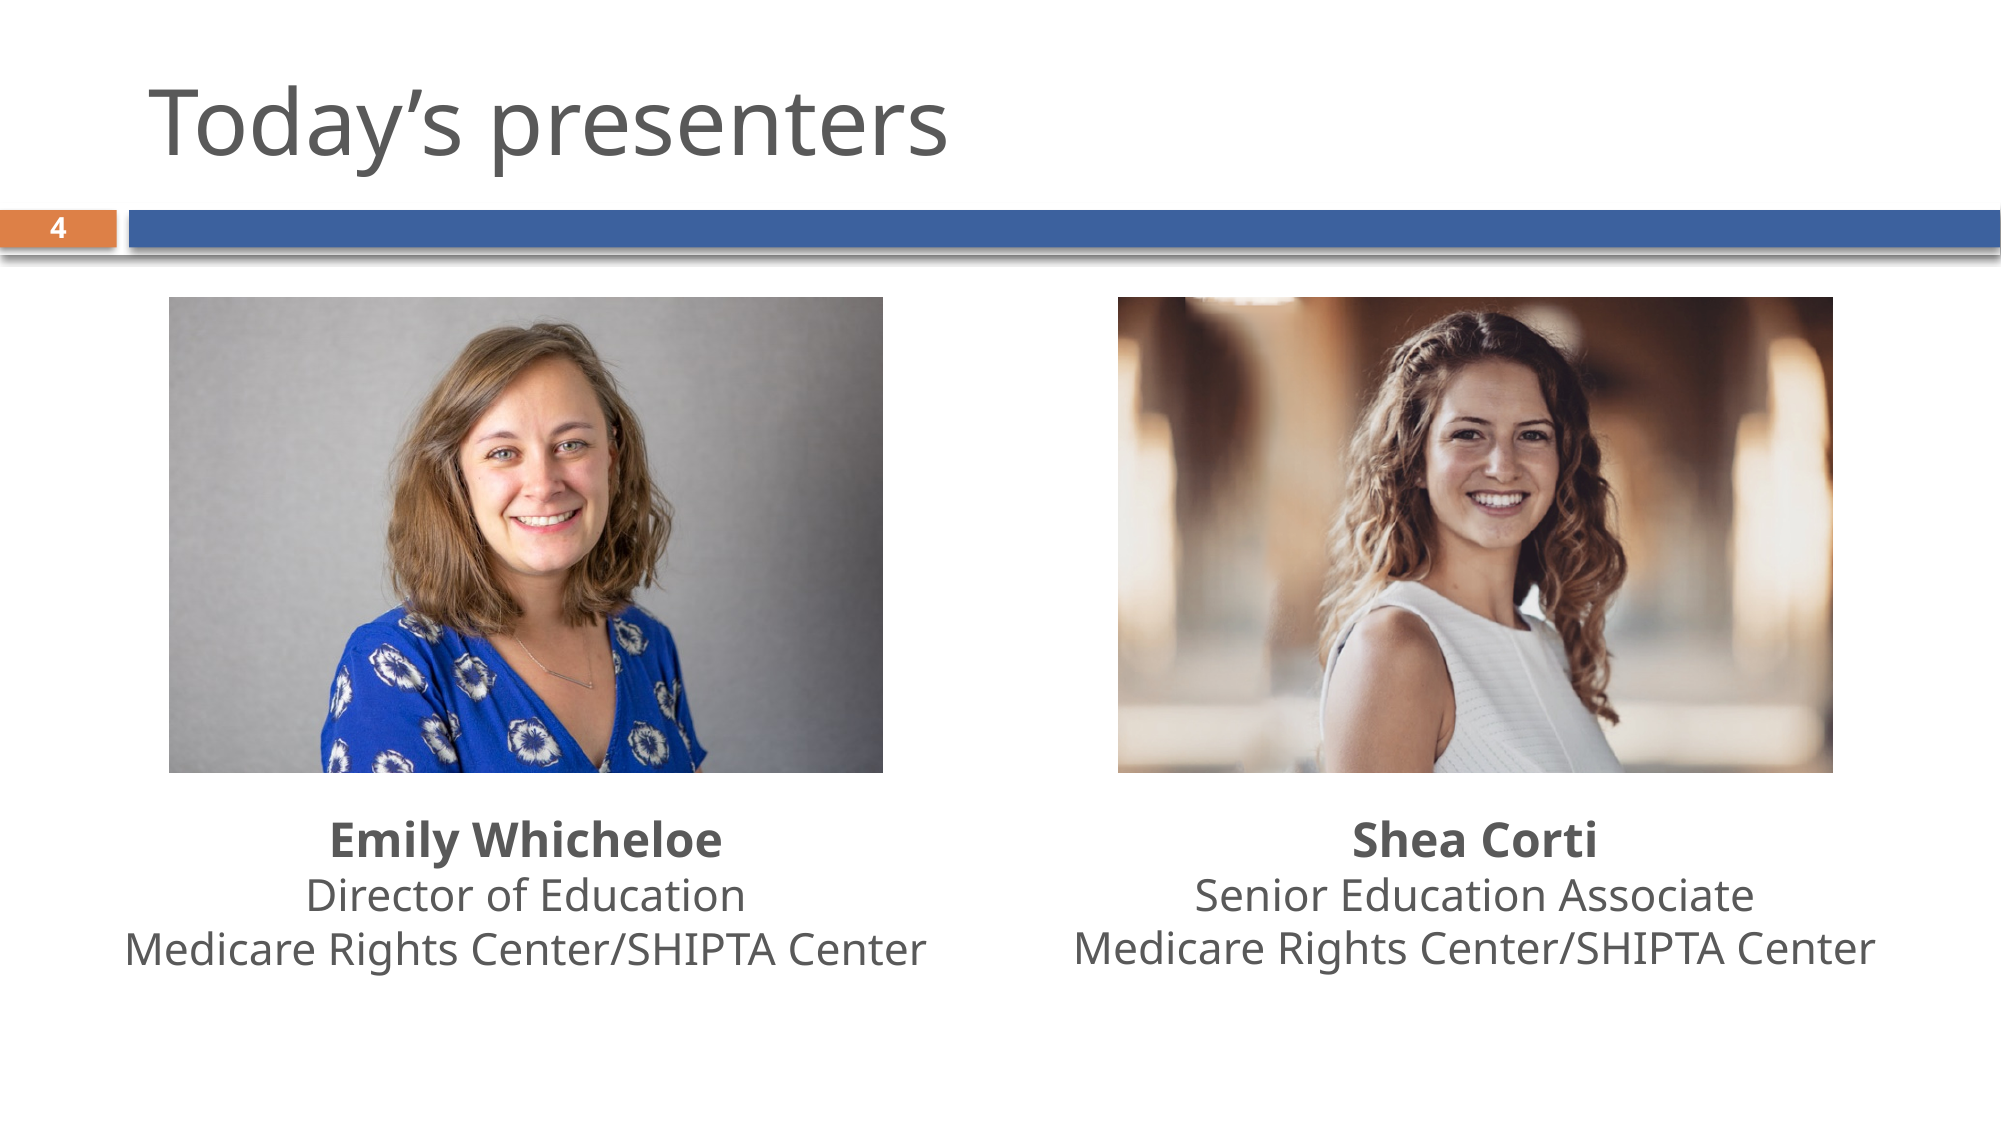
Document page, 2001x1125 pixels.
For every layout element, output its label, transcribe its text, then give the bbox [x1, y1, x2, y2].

title Today’s presenters [133, 37, 1918, 200]
picture [168, 296, 884, 773]
slide_number 4 [0, 208, 117, 249]
text_box Shea Corti Senior Education Associate Medicare Rights Center/SHIPTA Center [1050, 801, 1901, 1015]
list Emily Whicheloe Director of Education Medicare Rights Center/SHIPTA Center [101, 801, 951, 1015]
picture [1118, 296, 1833, 773]
